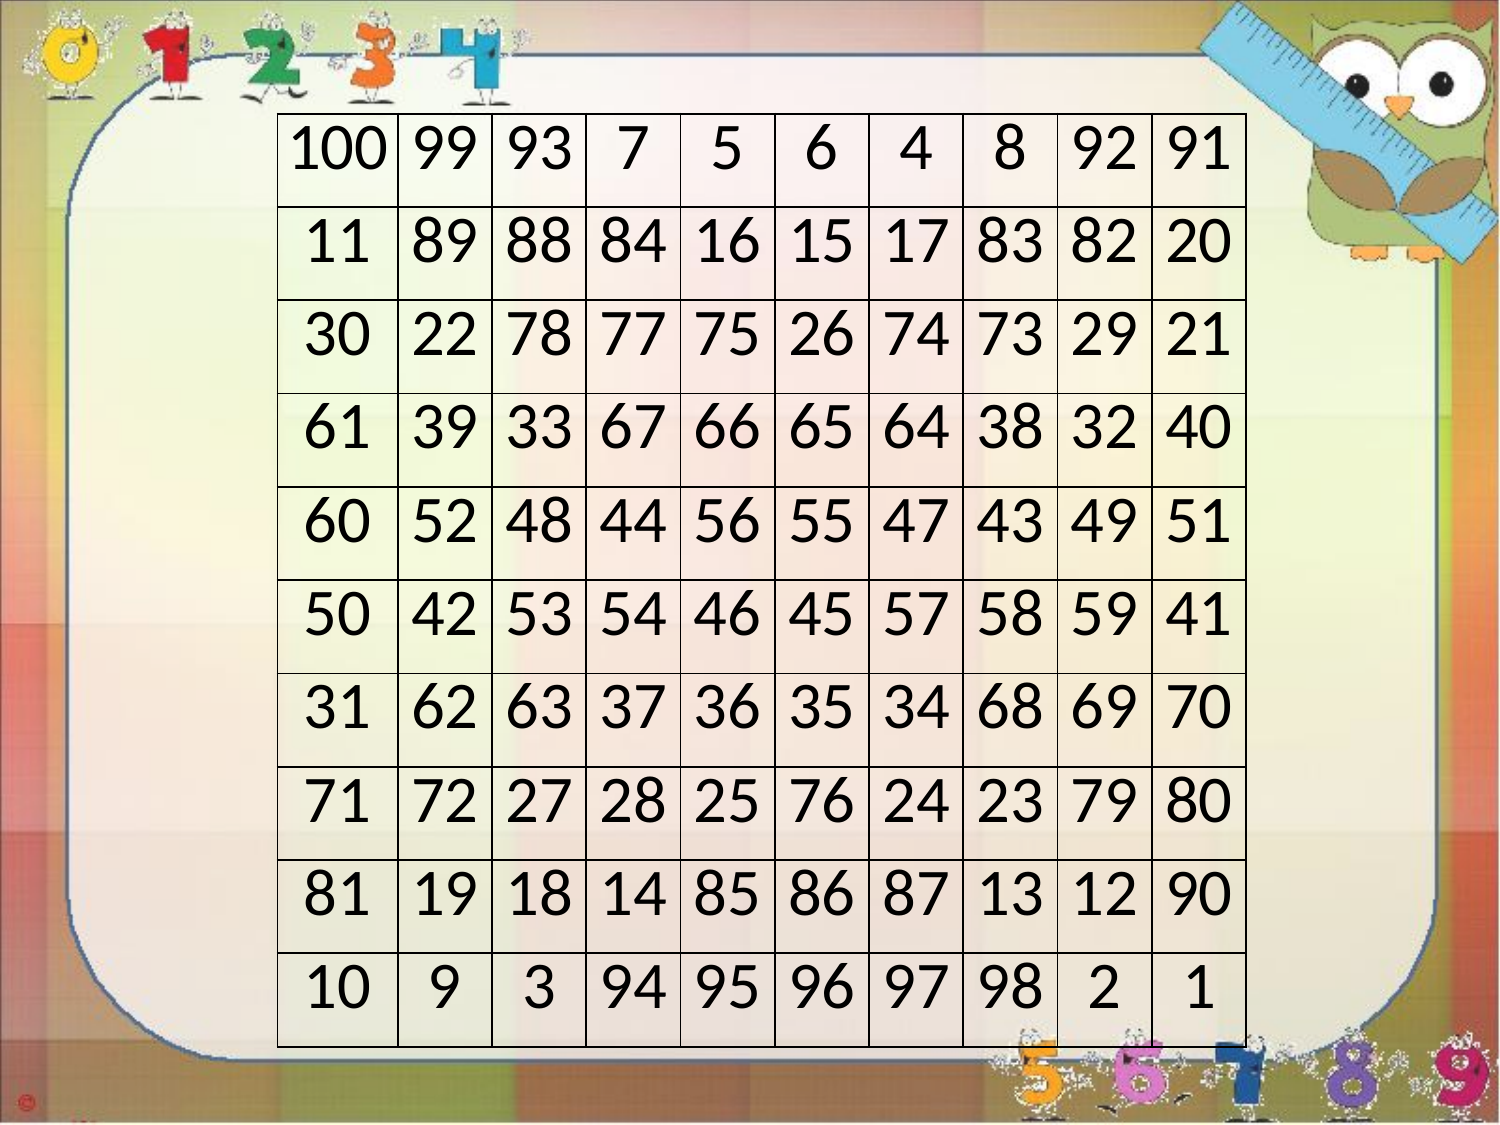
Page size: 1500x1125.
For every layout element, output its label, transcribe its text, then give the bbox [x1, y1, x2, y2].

table_cell 89 [399, 208, 491, 299]
table_cell 32 [1058, 394, 1151, 486]
table_cell 68 [964, 674, 1057, 766]
table_cell 72 [399, 768, 491, 859]
table_cell 80 [1153, 768, 1245, 859]
table_cell 88 [493, 208, 585, 299]
table_cell 33 [493, 394, 585, 486]
table_cell 69 [1058, 674, 1151, 766]
table_cell 46 [681, 581, 774, 673]
table_cell 64 [870, 394, 962, 486]
table_cell 94 [587, 954, 680, 1046]
table_cell 87 [870, 861, 962, 952]
table_cell 55 [776, 488, 868, 579]
table_cell 81 [278, 861, 397, 952]
table_cell 98 [964, 954, 1057, 1046]
table_cell 86 [776, 861, 868, 952]
table_cell 45 [776, 581, 868, 673]
table_cell 30 [278, 301, 397, 393]
table_cell 29 [1058, 301, 1151, 393]
table_cell 75 [681, 301, 774, 393]
table_cell 10 [278, 954, 397, 1046]
table_cell 23 [964, 768, 1057, 859]
table_header 100 [278, 115, 397, 206]
table_cell 83 [964, 208, 1057, 299]
table_cell 12 [1058, 861, 1151, 952]
table_cell 95 [681, 954, 774, 1046]
table_header 92 [1058, 115, 1151, 206]
table_cell 34 [870, 674, 962, 766]
table_cell 14 [587, 861, 680, 952]
table_cell 76 [776, 768, 868, 859]
table_cell 54 [587, 581, 680, 673]
table_cell 47 [870, 488, 962, 579]
table_cell 22 [399, 301, 491, 393]
table_header 99 [399, 115, 491, 206]
table_cell 60 [278, 488, 397, 579]
table_cell 56 [681, 488, 774, 579]
table_cell 96 [776, 954, 868, 1046]
table_cell 21 [1153, 301, 1245, 393]
table_cell 13 [964, 861, 1057, 952]
table_cell 90 [1153, 861, 1245, 952]
table_cell 74 [870, 301, 962, 393]
table_cell 24 [870, 768, 962, 859]
table_cell 52 [399, 488, 491, 579]
table_cell 16 [681, 208, 774, 299]
table_cell 40 [1153, 394, 1245, 486]
table_cell 63 [493, 674, 585, 766]
table_cell 50 [278, 581, 397, 673]
table_cell 17 [870, 208, 962, 299]
table_cell 1 [1153, 954, 1245, 1046]
table_cell 51 [1153, 488, 1245, 579]
table_cell 85 [681, 861, 774, 952]
table_cell 3 [493, 954, 585, 1046]
table_cell 31 [278, 674, 397, 766]
table_cell 78 [493, 301, 585, 393]
table_header 7 [587, 115, 680, 206]
table_cell 26 [776, 301, 868, 393]
table_header 8 [964, 115, 1057, 206]
table_cell 18 [493, 861, 585, 952]
table_cell 97 [870, 954, 962, 1046]
table_cell 77 [587, 301, 680, 393]
table_cell 58 [964, 581, 1057, 673]
table_cell 79 [1058, 768, 1151, 859]
table_header 5 [681, 115, 774, 206]
table_cell 37 [587, 674, 680, 766]
table_cell 62 [399, 674, 491, 766]
table_cell 82 [1058, 208, 1151, 299]
table_cell 43 [964, 488, 1057, 579]
table_cell 53 [493, 581, 585, 673]
table_header 93 [493, 115, 585, 206]
table_cell 73 [964, 301, 1057, 393]
table_cell 57 [870, 581, 962, 673]
table_cell 67 [587, 394, 680, 486]
table_cell 11 [278, 208, 397, 299]
table_cell 36 [681, 674, 774, 766]
table_cell 59 [1058, 581, 1151, 673]
table_cell 84 [587, 208, 680, 299]
table_cell 70 [1153, 674, 1245, 766]
table_header 91 [1153, 115, 1245, 206]
table_cell 25 [681, 768, 774, 859]
table_cell 9 [399, 954, 491, 1046]
table_cell 38 [964, 394, 1057, 486]
table_cell 49 [1058, 488, 1151, 579]
table_cell 20 [1153, 208, 1245, 299]
table_cell 15 [776, 208, 868, 299]
table_cell 61 [278, 394, 397, 486]
table_cell 39 [399, 394, 491, 486]
table_cell 66 [681, 394, 774, 486]
table_cell 19 [399, 861, 491, 952]
table_cell 2 [1058, 954, 1151, 1046]
table_cell 35 [776, 674, 868, 766]
table_cell 27 [493, 768, 585, 859]
table_cell 44 [587, 488, 680, 579]
table_cell 71 [278, 768, 397, 859]
table_cell 41 [1153, 581, 1245, 673]
table_header 6 [776, 115, 868, 206]
table_cell 42 [399, 581, 491, 673]
table_cell 28 [587, 768, 680, 859]
table_cell 65 [776, 394, 868, 486]
table_cell 48 [493, 488, 585, 579]
table_header 4 [870, 115, 962, 206]
